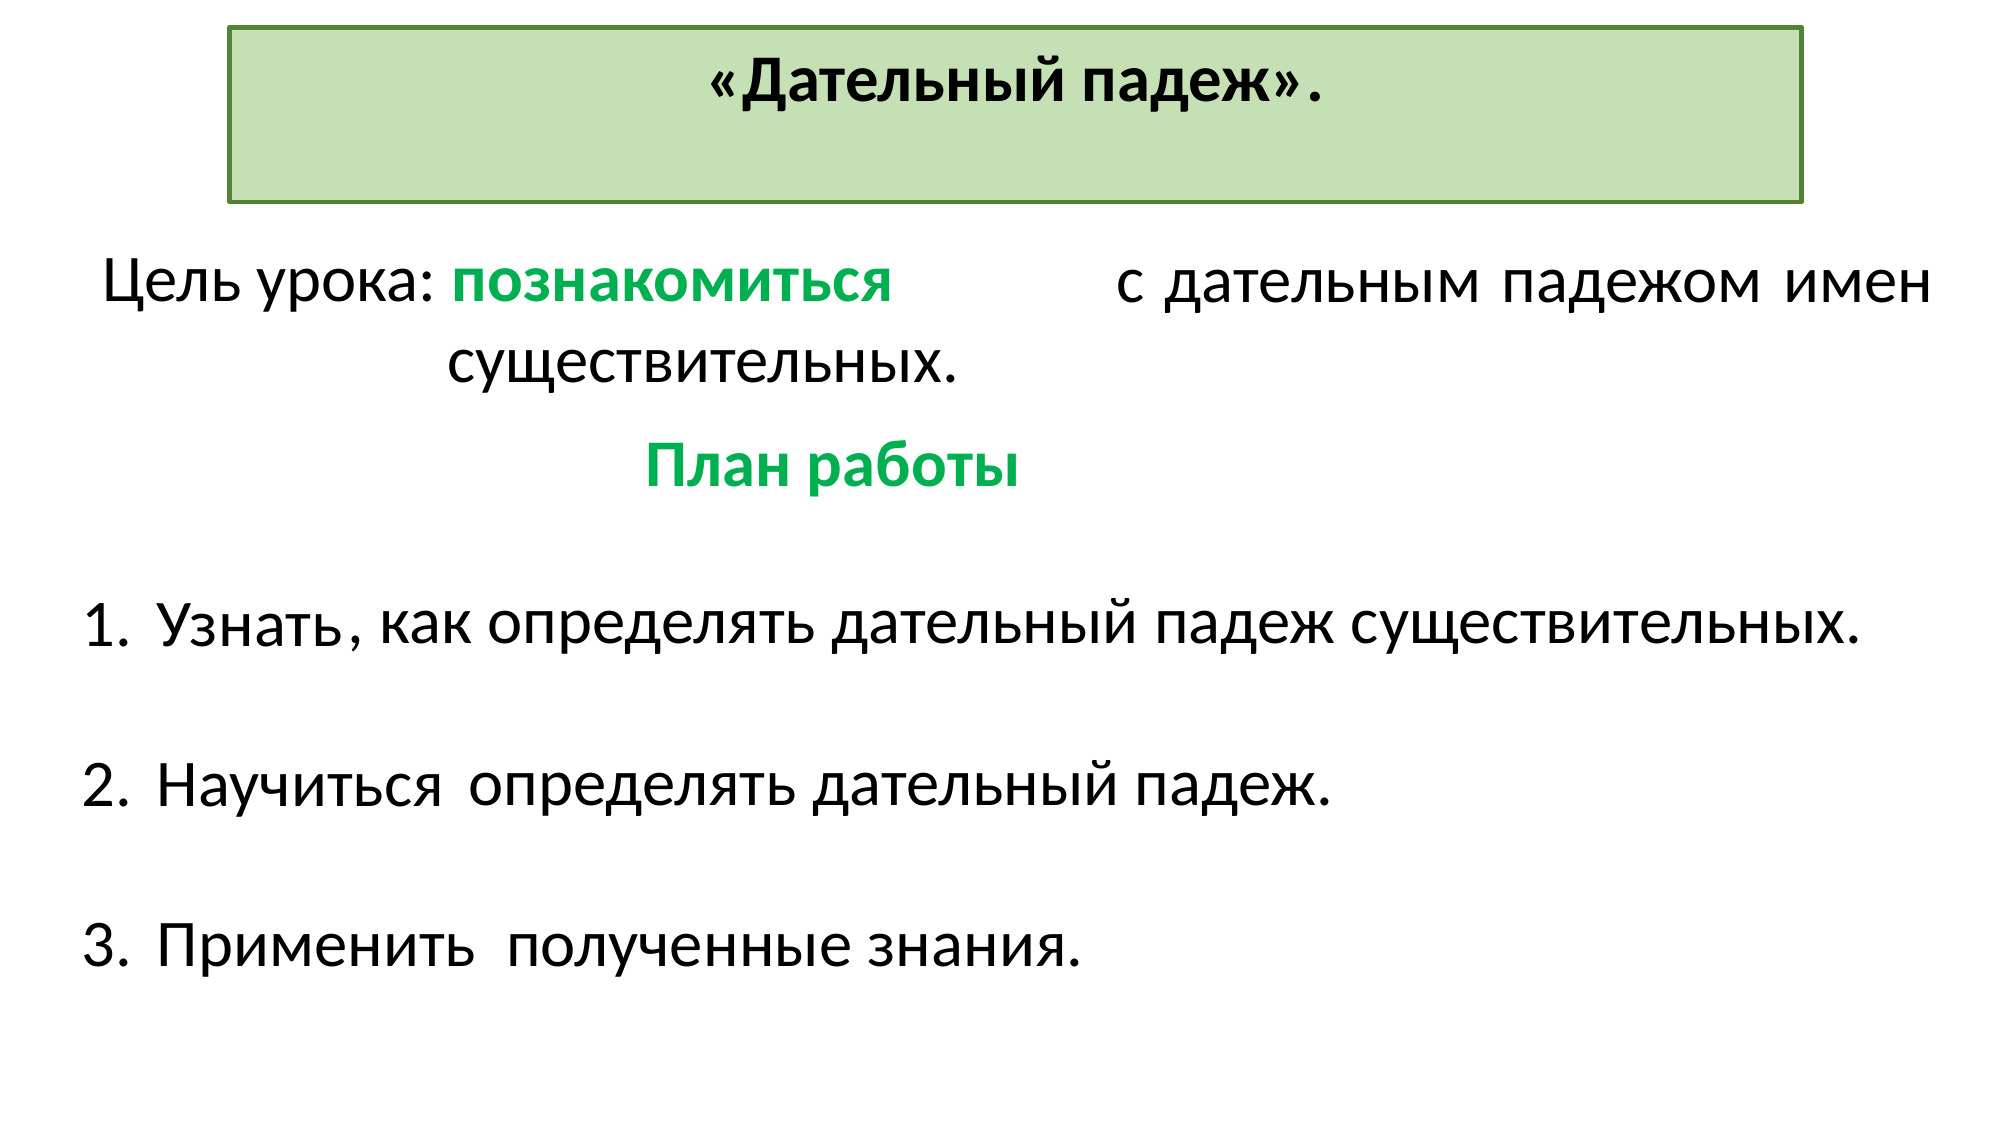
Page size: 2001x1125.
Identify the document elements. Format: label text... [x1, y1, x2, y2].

text_box Цель урока: познакомиться [87, 227, 975, 322]
text_box полученные знания. [491, 892, 2000, 987]
text_box «Дательный падеж». [229, 27, 1802, 202]
text_box определять дательный падеж. [453, 731, 1908, 907]
text_box , как определять дательный падеж существительных. [153, 569, 2000, 665]
text_box План работы Узнать Научиться Применить [67, 412, 1300, 987]
text_box с дательным падежом имен существительных. [432, 228, 1949, 484]
